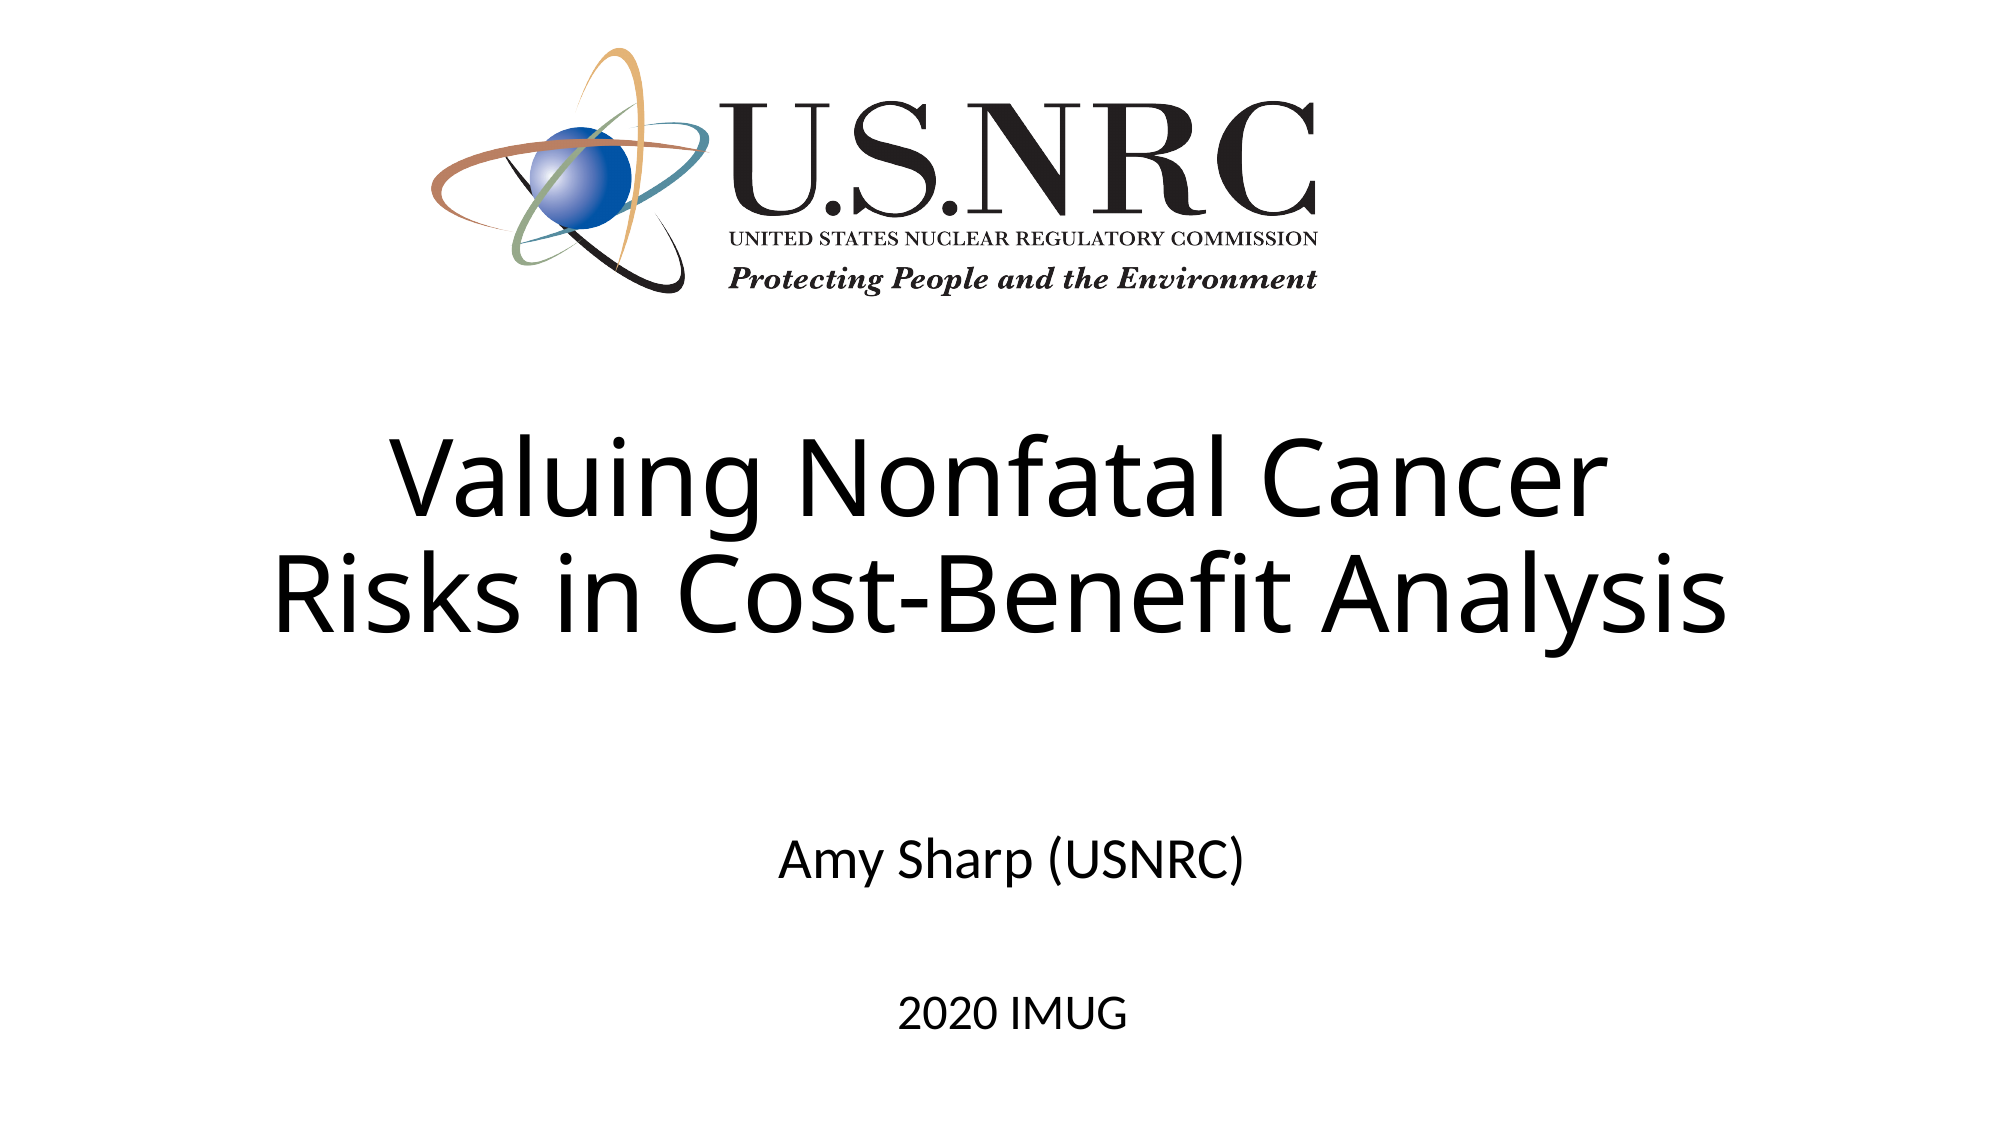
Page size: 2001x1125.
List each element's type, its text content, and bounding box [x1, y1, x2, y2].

picture [424, 38, 1325, 305]
subtitle Amy Sharp (USNRC) 2020 IMUG [487, 820, 1538, 1093]
title Valuing Nonfatal Cancer Risks in Cost-Benefit Analysis [249, 410, 1750, 715]
